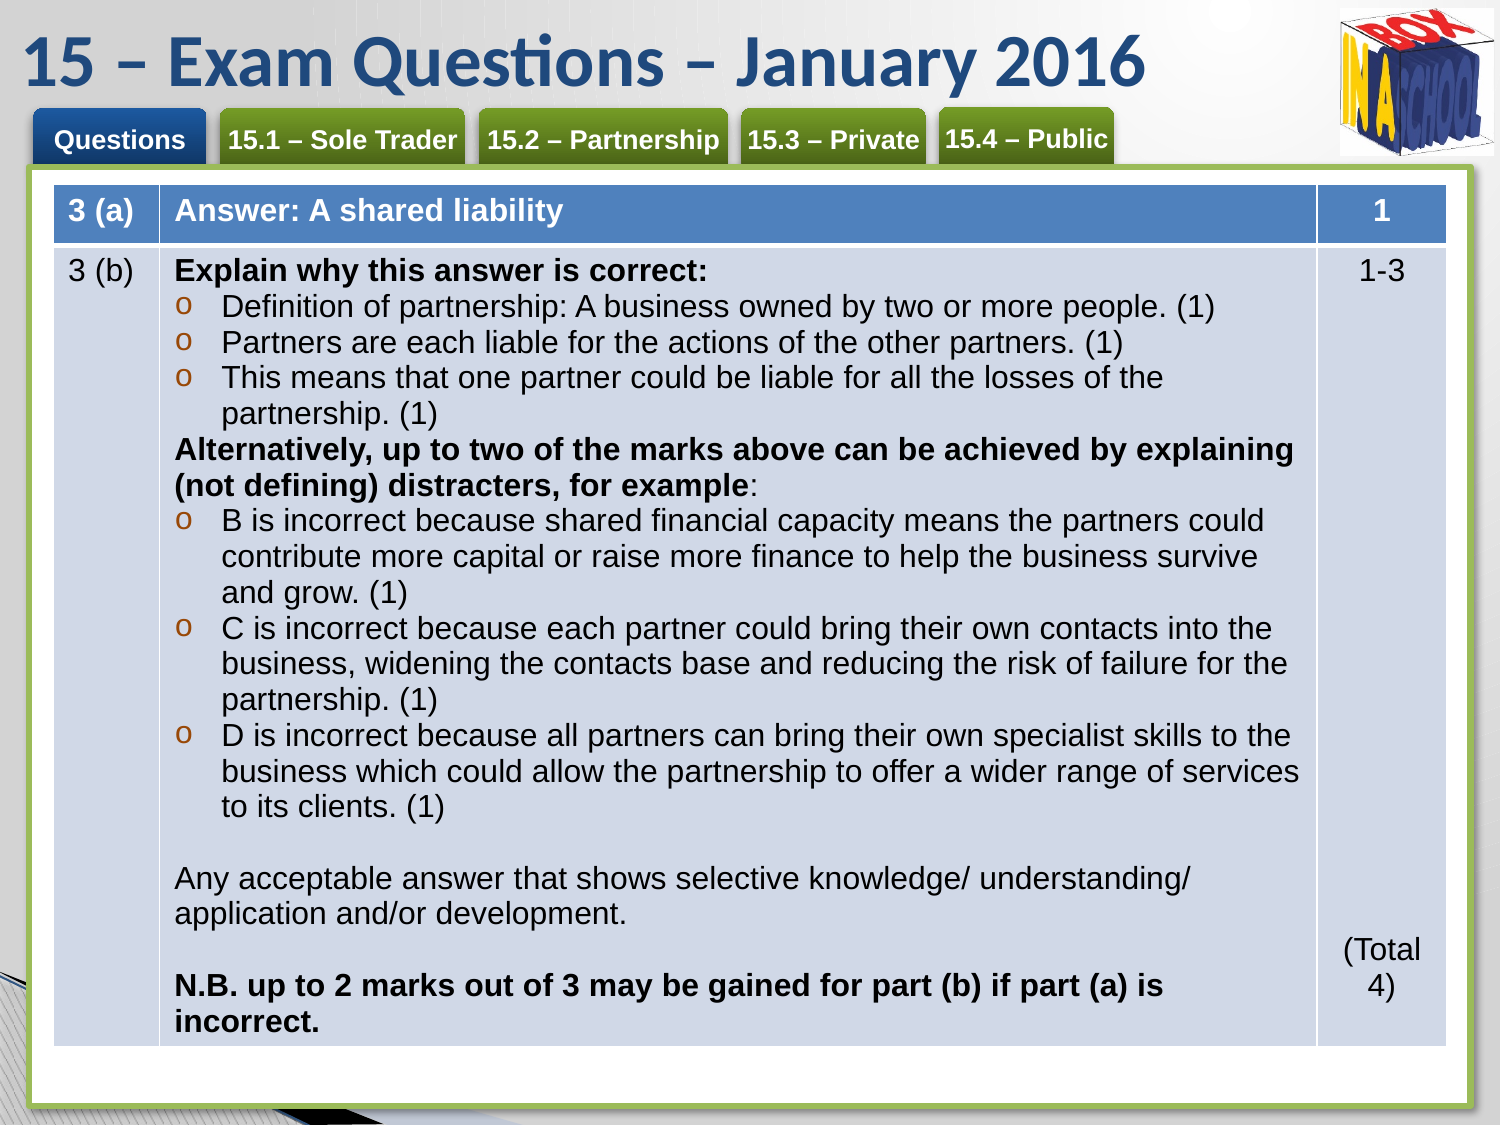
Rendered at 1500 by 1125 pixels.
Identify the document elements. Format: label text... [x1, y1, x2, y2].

table_header Answer: A shared liability [160, 185, 1316, 243]
table_header 1 [1318, 185, 1446, 243]
picture [1340, 8, 1495, 156]
table_header 3 (a) [54, 185, 159, 243]
title 15 – Exam Questions – January 2016 [5, 11, 1270, 102]
table_cell 1-3 (Total 4) [1318, 248, 1446, 1046]
picture [281, 1114, 303, 1125]
table_cell Explain why this answer is correct: Definition of partnership: A business owned by two or more people. (1) Partners are each liable for the actions of the other partners. (1) This means that one partner could be liable for all the losses of the partnership. (1) Alternatively, up to two of the marks above can be achieved by explaining (not defining) distracters, for example: B is incorrect because shared financial capacity means the partners could contribute more capital or raise more finance to help the business survive and grow. (1) C is incorrect because each partner could bring their own contacts into the business, widening the contacts base and reducing the risk of failure for the partnership. (1) D is incorrect because all partners can bring their own specialist skills to the business which could allow the partnership to offer a wider range of services to its clients. (1) Any acceptable answer that shows selective knowledge/ understanding/ application and/or development. N.B. up to 2 marks out of 3 may be gained for part (b) if part (a) is incorrect. [160, 248, 1316, 1046]
table_cell 3 (b) [54, 248, 159, 1046]
